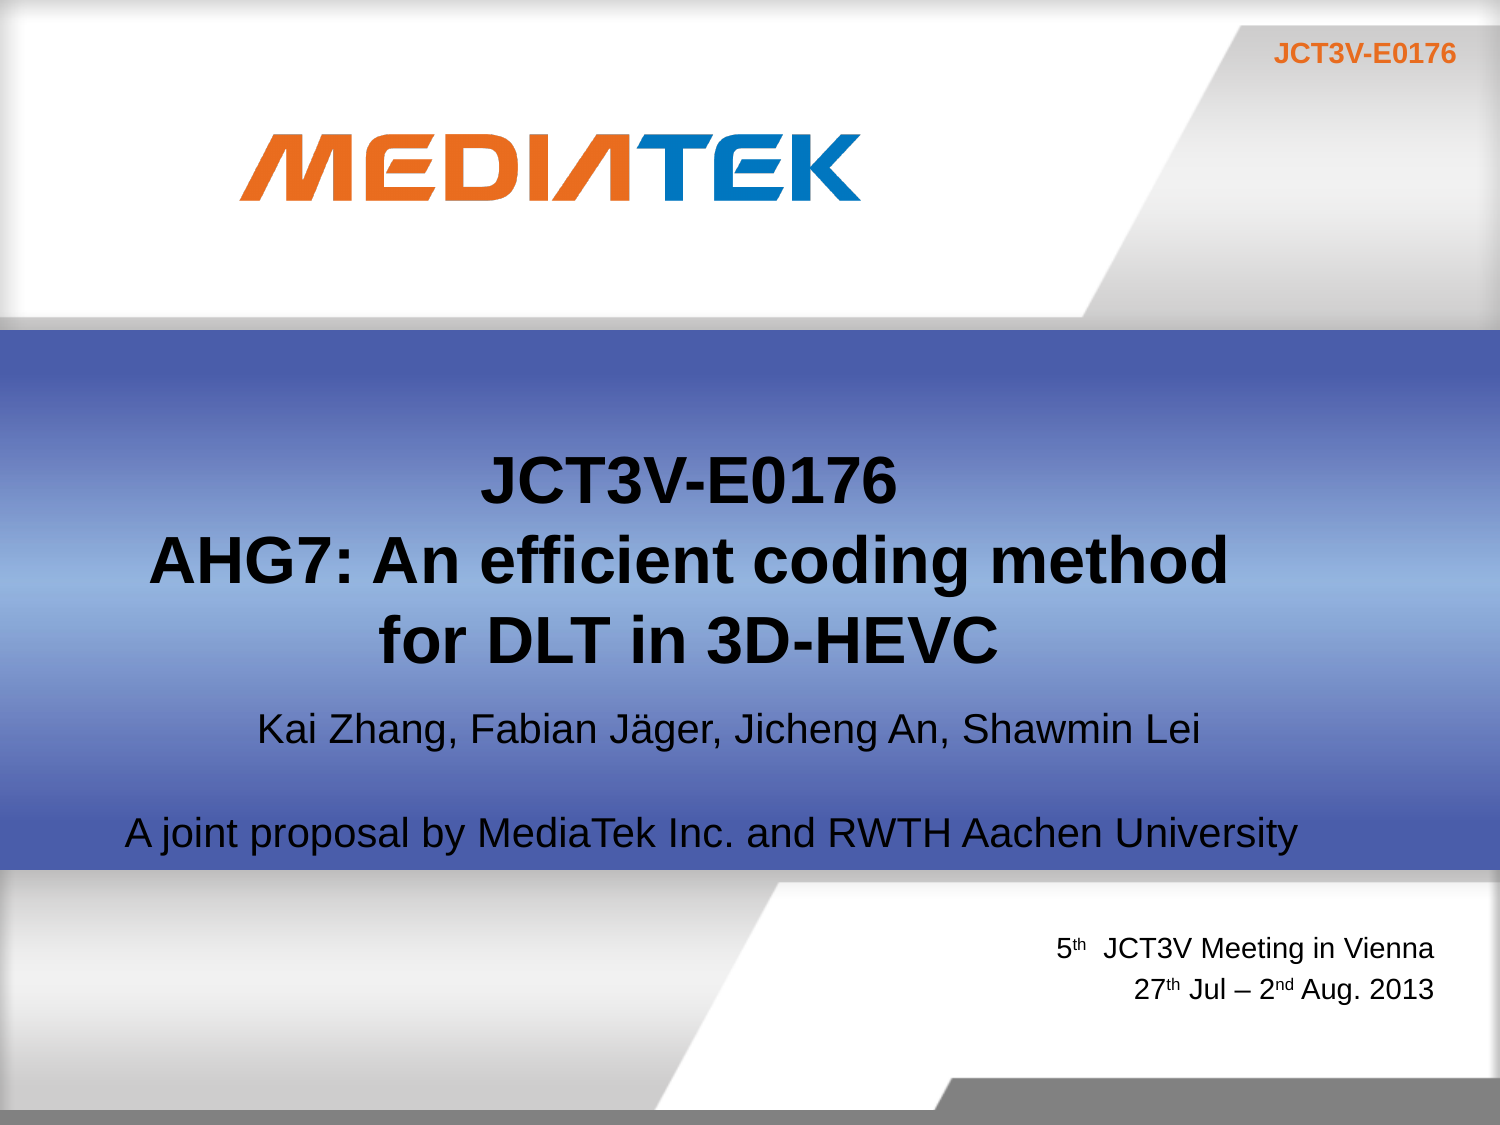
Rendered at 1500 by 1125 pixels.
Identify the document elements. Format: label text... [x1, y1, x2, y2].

text_box Kai Zhang, Fabian Jäger, Jicheng An, Shawmin Lei [242, 694, 1270, 760]
text_box A joint proposal by MediaTek Inc. and RWTH Aachen University [109, 798, 1376, 864]
picture [0, 0, 1500, 1125]
title JCT3V-E0176 AHG7: An efficient coding method for DLT in 3D-HEVC [109, 438, 1270, 676]
